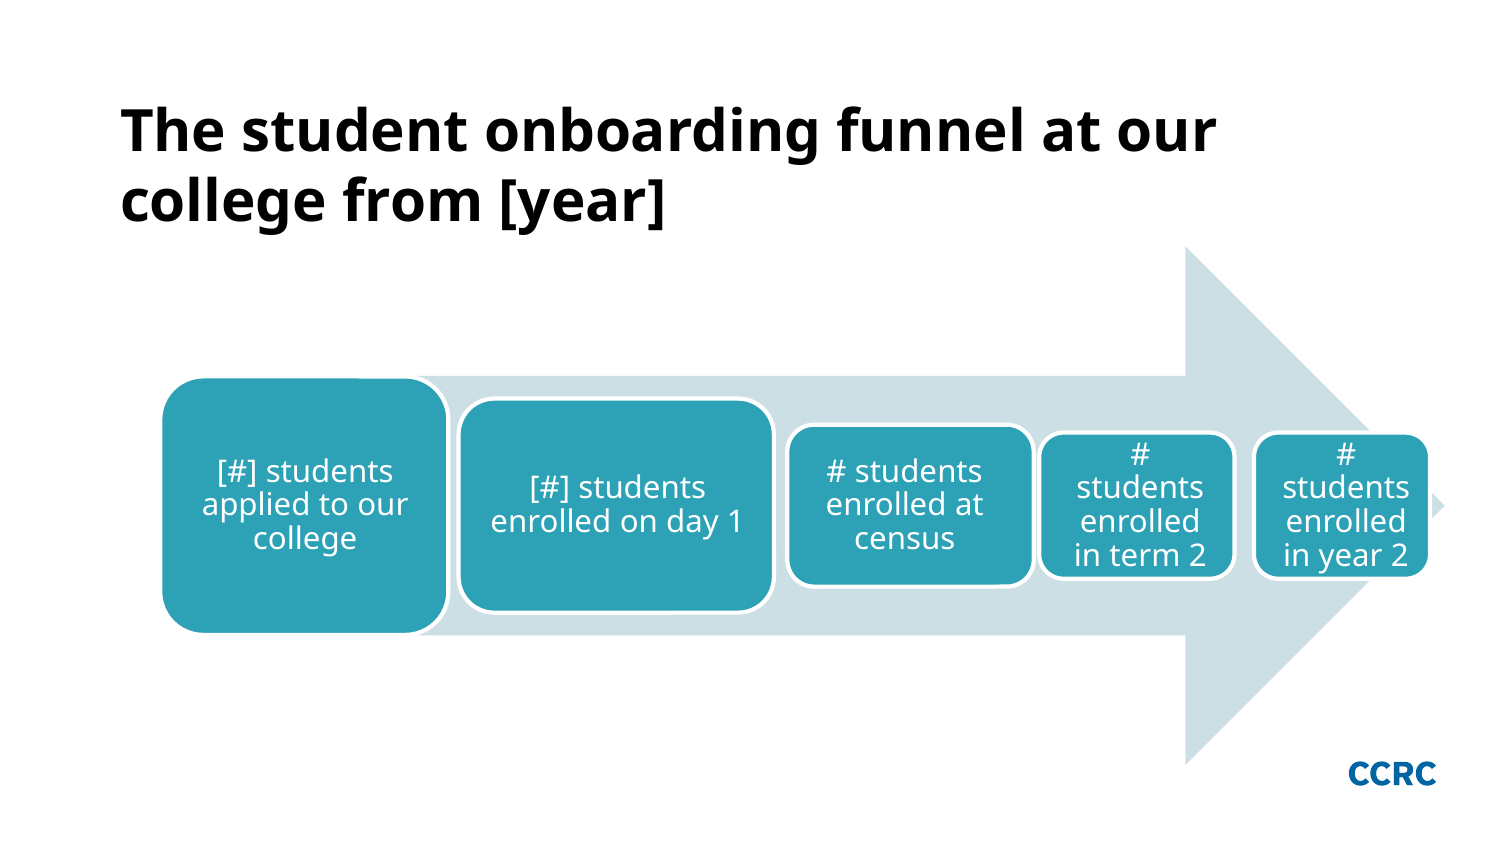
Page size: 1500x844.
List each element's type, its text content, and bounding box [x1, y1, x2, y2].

picture [1347, 766, 1438, 786]
title The student onboarding funnel at our college from [year] [105, 78, 1360, 220]
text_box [160, 245, 1446, 766]
